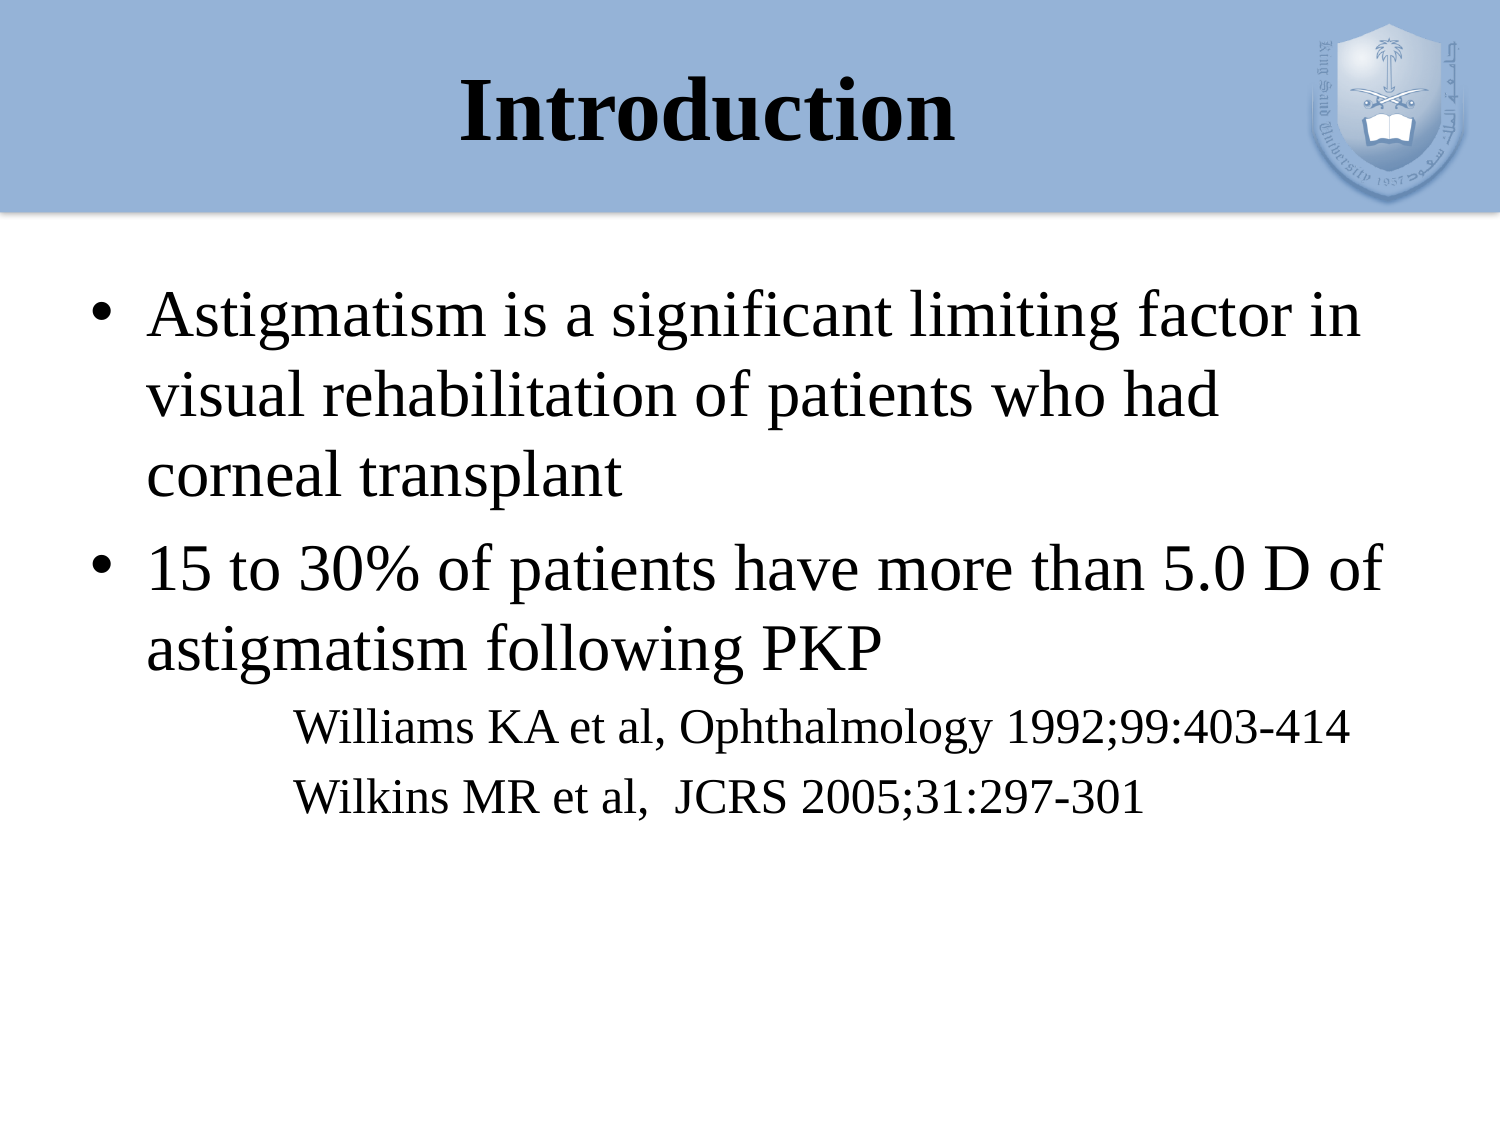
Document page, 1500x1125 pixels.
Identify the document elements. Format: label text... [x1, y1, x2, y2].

text_box Introduction [32, 22, 1282, 185]
text_box [0, 0, 1500, 213]
list Astigmatism is a significant limiting factor in visual rehabilitation of patients who had corneal transplant 15 to 30% of patients have more than 5.0 D of astigmatism following PKP Williams KA et al, Ophthalmology 1992;99:403-414 Wilkins MR et al, JCRS 2005;31:297-301 [75, 262, 1425, 1005]
picture [1287, 12, 1488, 213]
